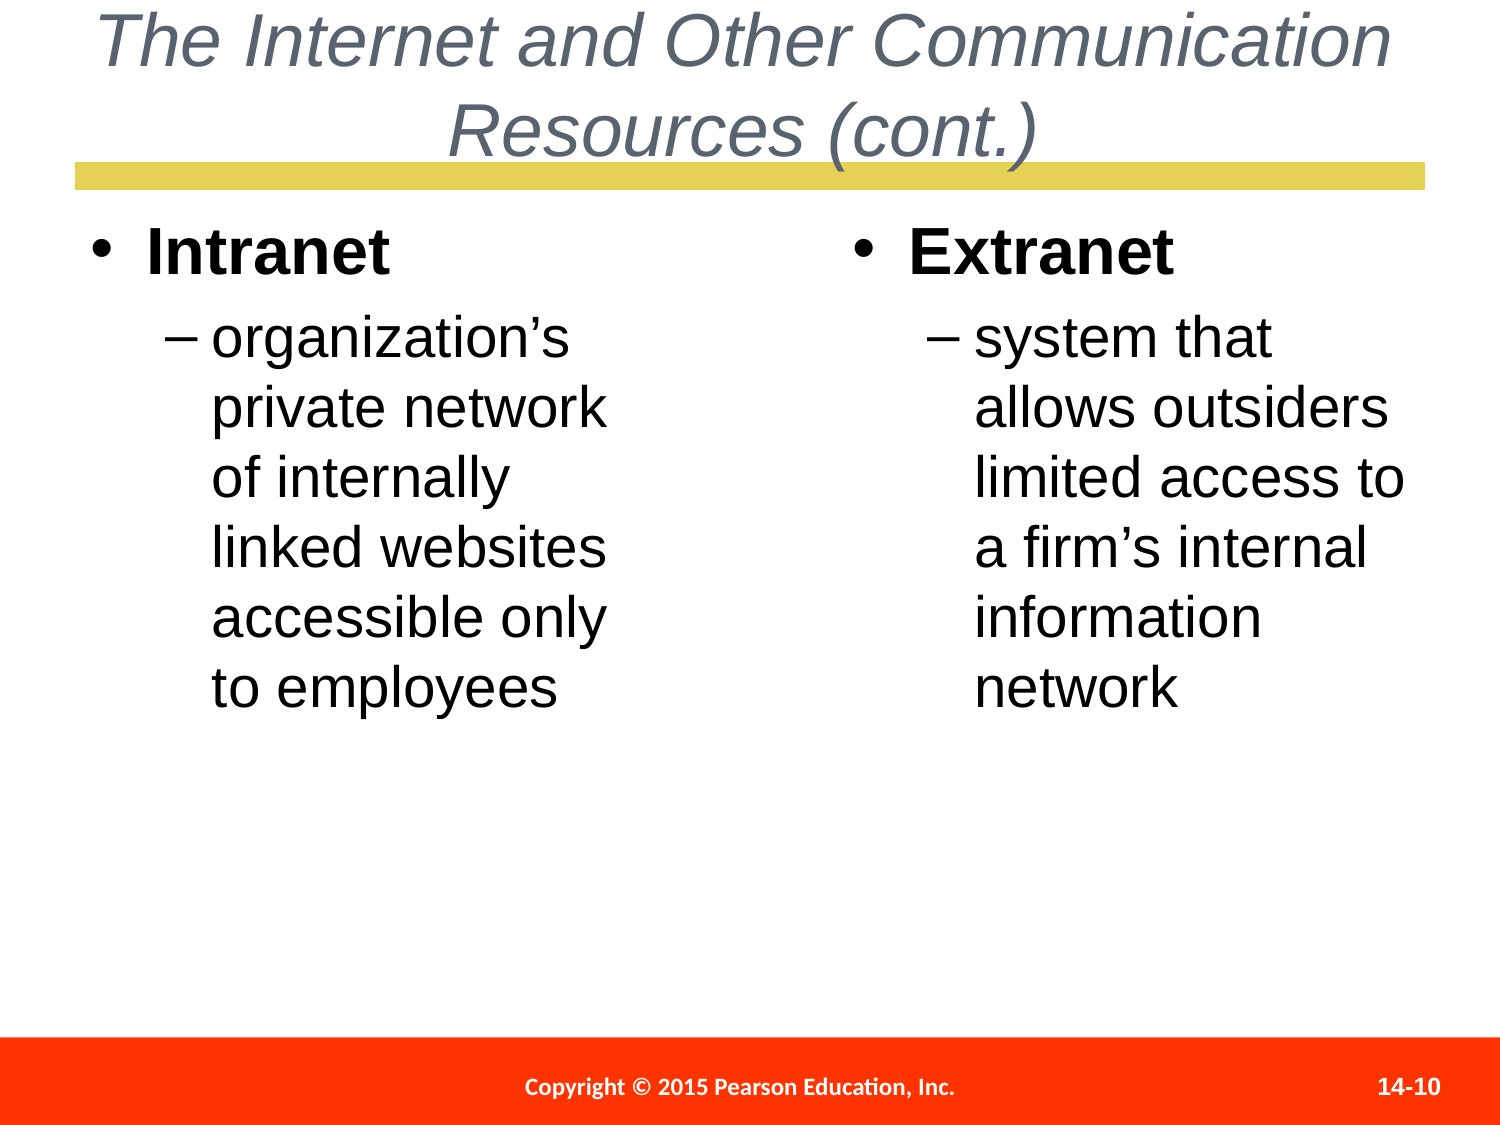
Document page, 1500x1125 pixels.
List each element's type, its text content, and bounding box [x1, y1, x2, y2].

list Intranet organization’s private network of internally linked websites accessible only to employees [74, 199, 663, 1006]
picture [75, 176, 1425, 190]
title The Internet and Other Communication Resources (cont.) [49, 0, 1438, 176]
text_box Extranet system that allows outsiders limited access to a firm’s internal information network [837, 199, 1425, 1005]
